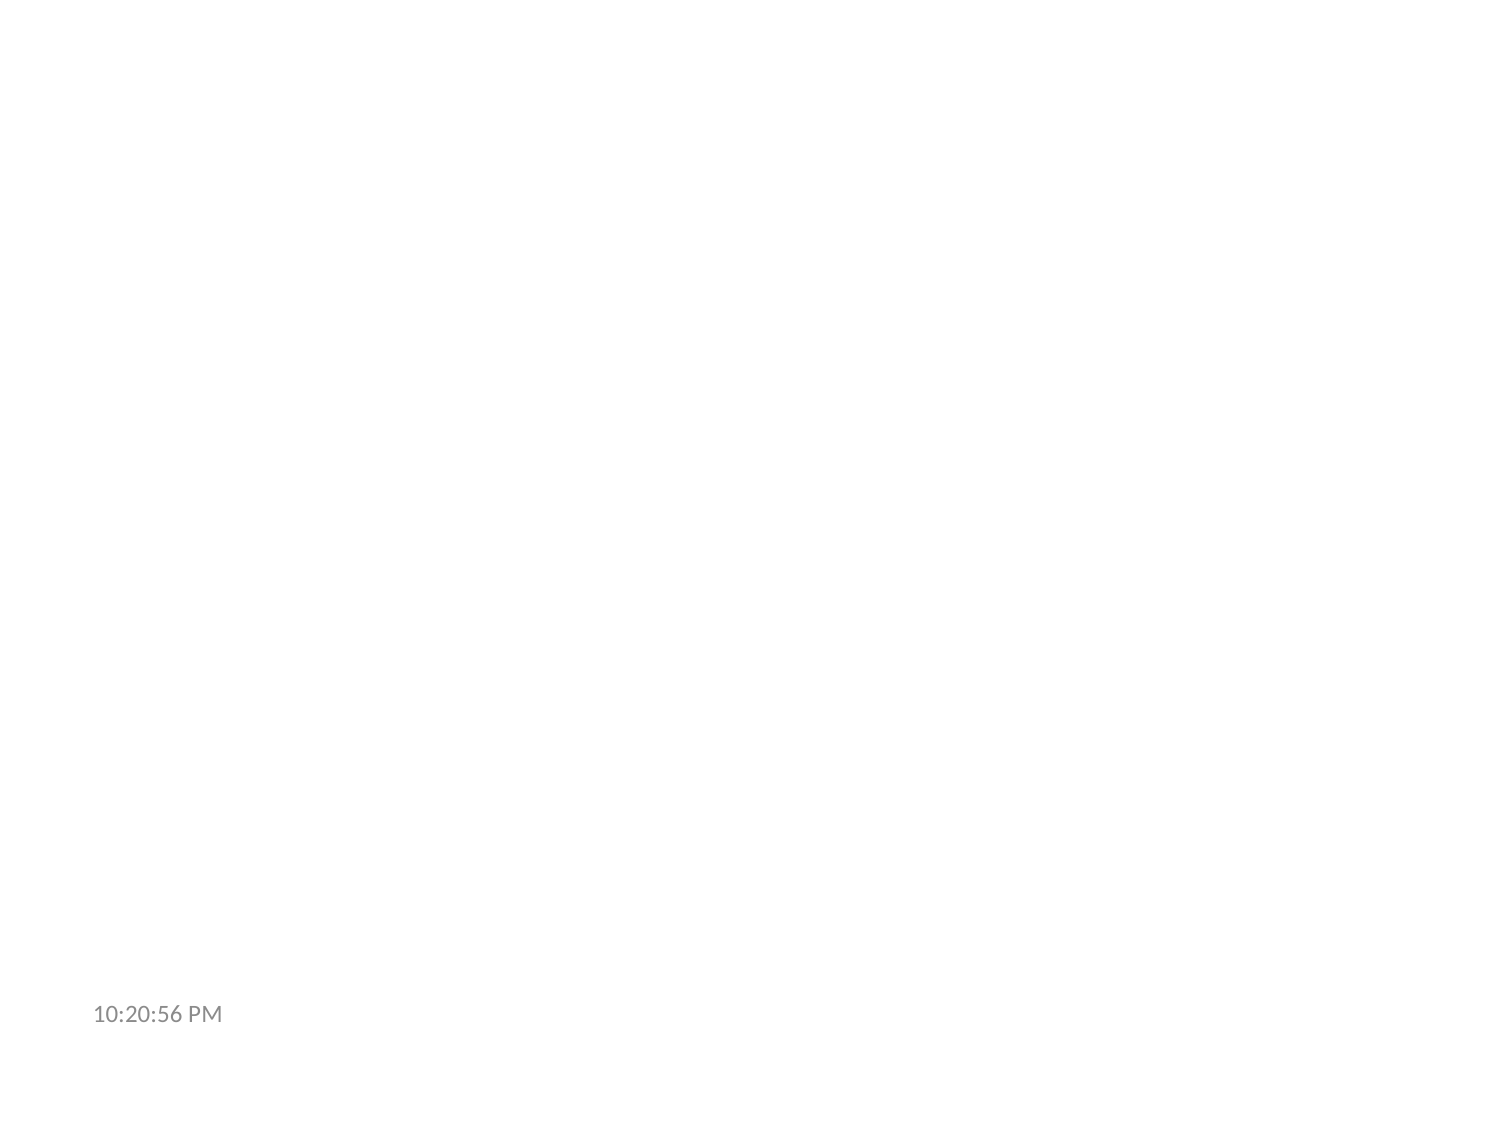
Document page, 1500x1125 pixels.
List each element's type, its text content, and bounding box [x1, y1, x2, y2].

text_box 3:35:09 PM [77, 982, 428, 1043]
